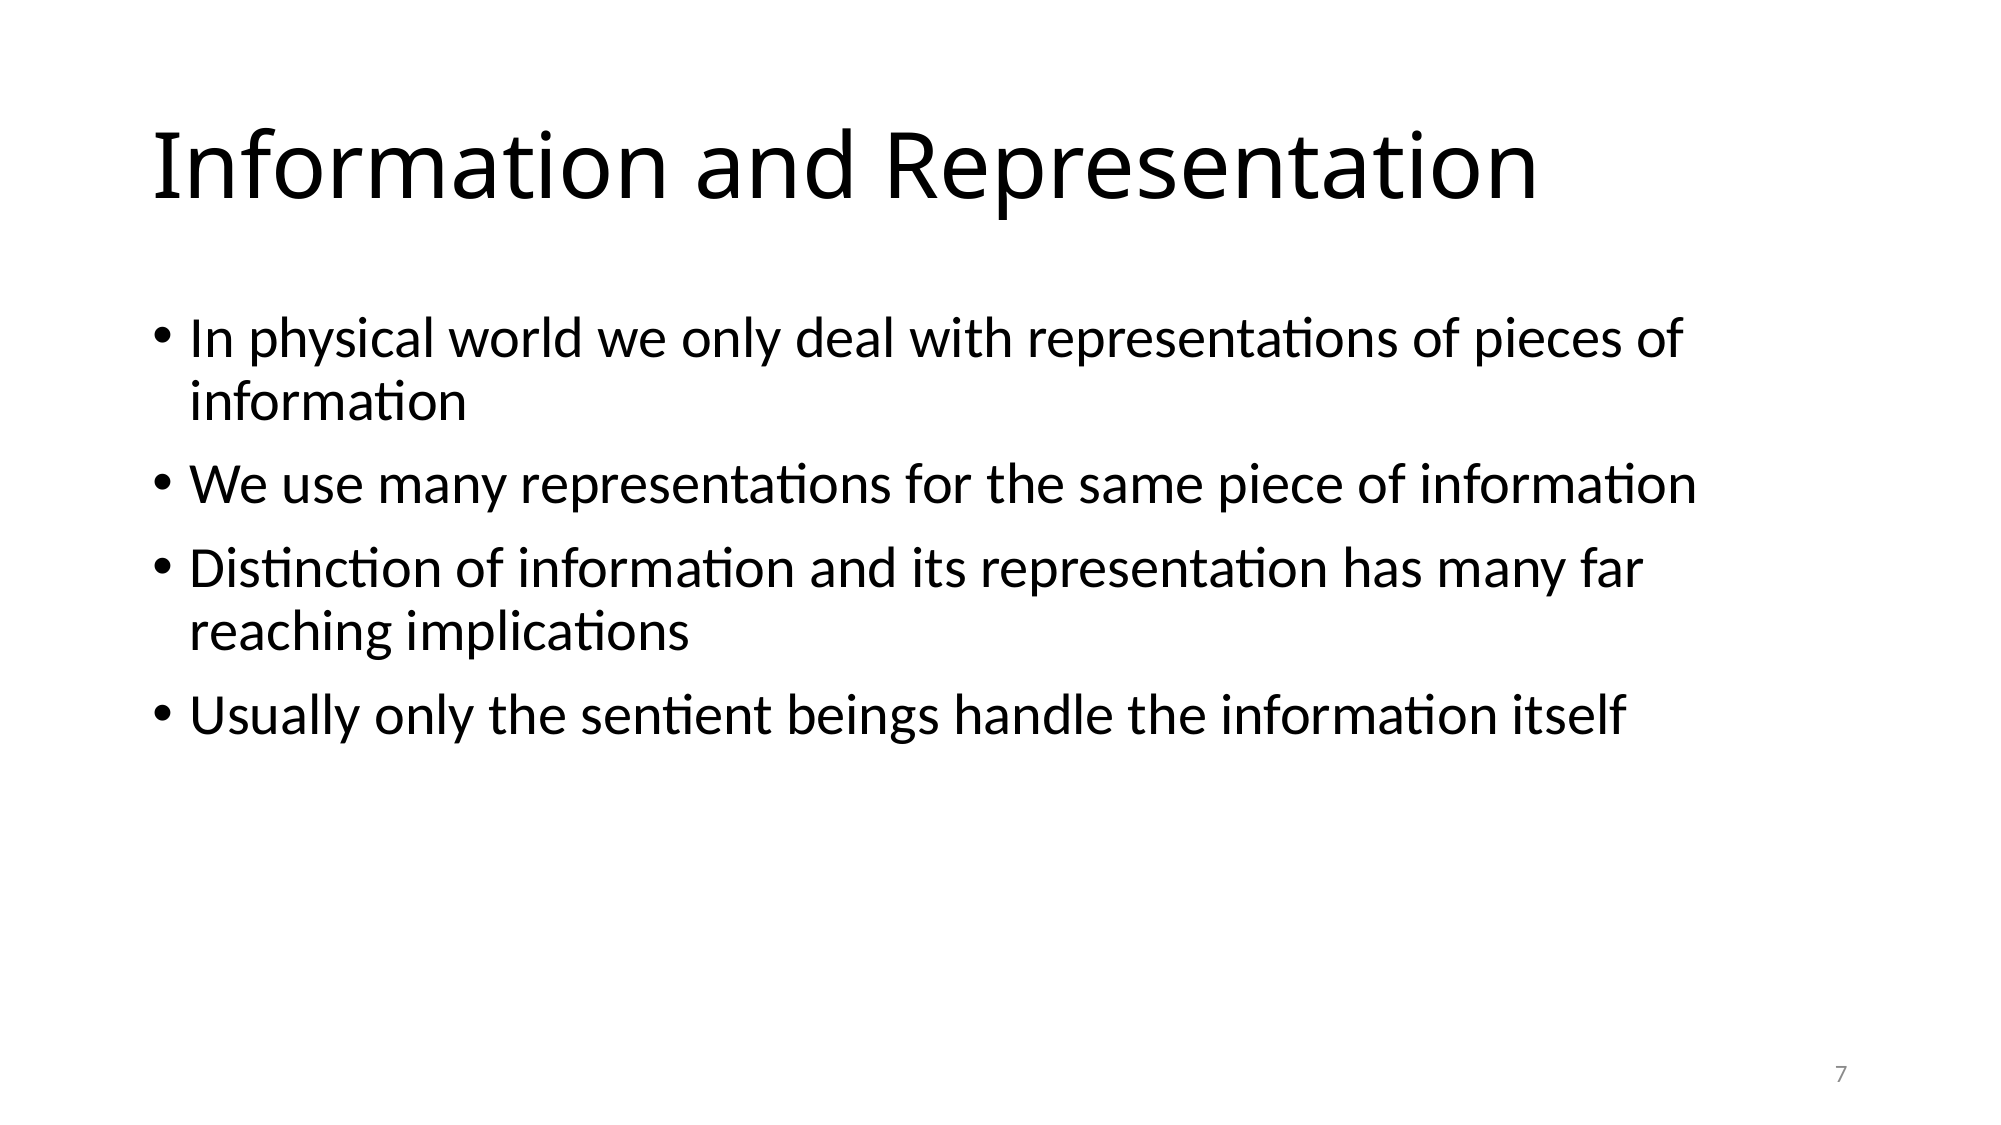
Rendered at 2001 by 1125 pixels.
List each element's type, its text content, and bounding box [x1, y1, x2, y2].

title Information and Representation [137, 59, 1863, 278]
slide_number 7 [1412, 1042, 1863, 1103]
list In physical world we only deal with representations of pieces of information We use many representations for the same piece of information Distinction of information and its representation has many far reaching implications Usually only the sentient beings handle the information itself [137, 299, 1863, 1014]
